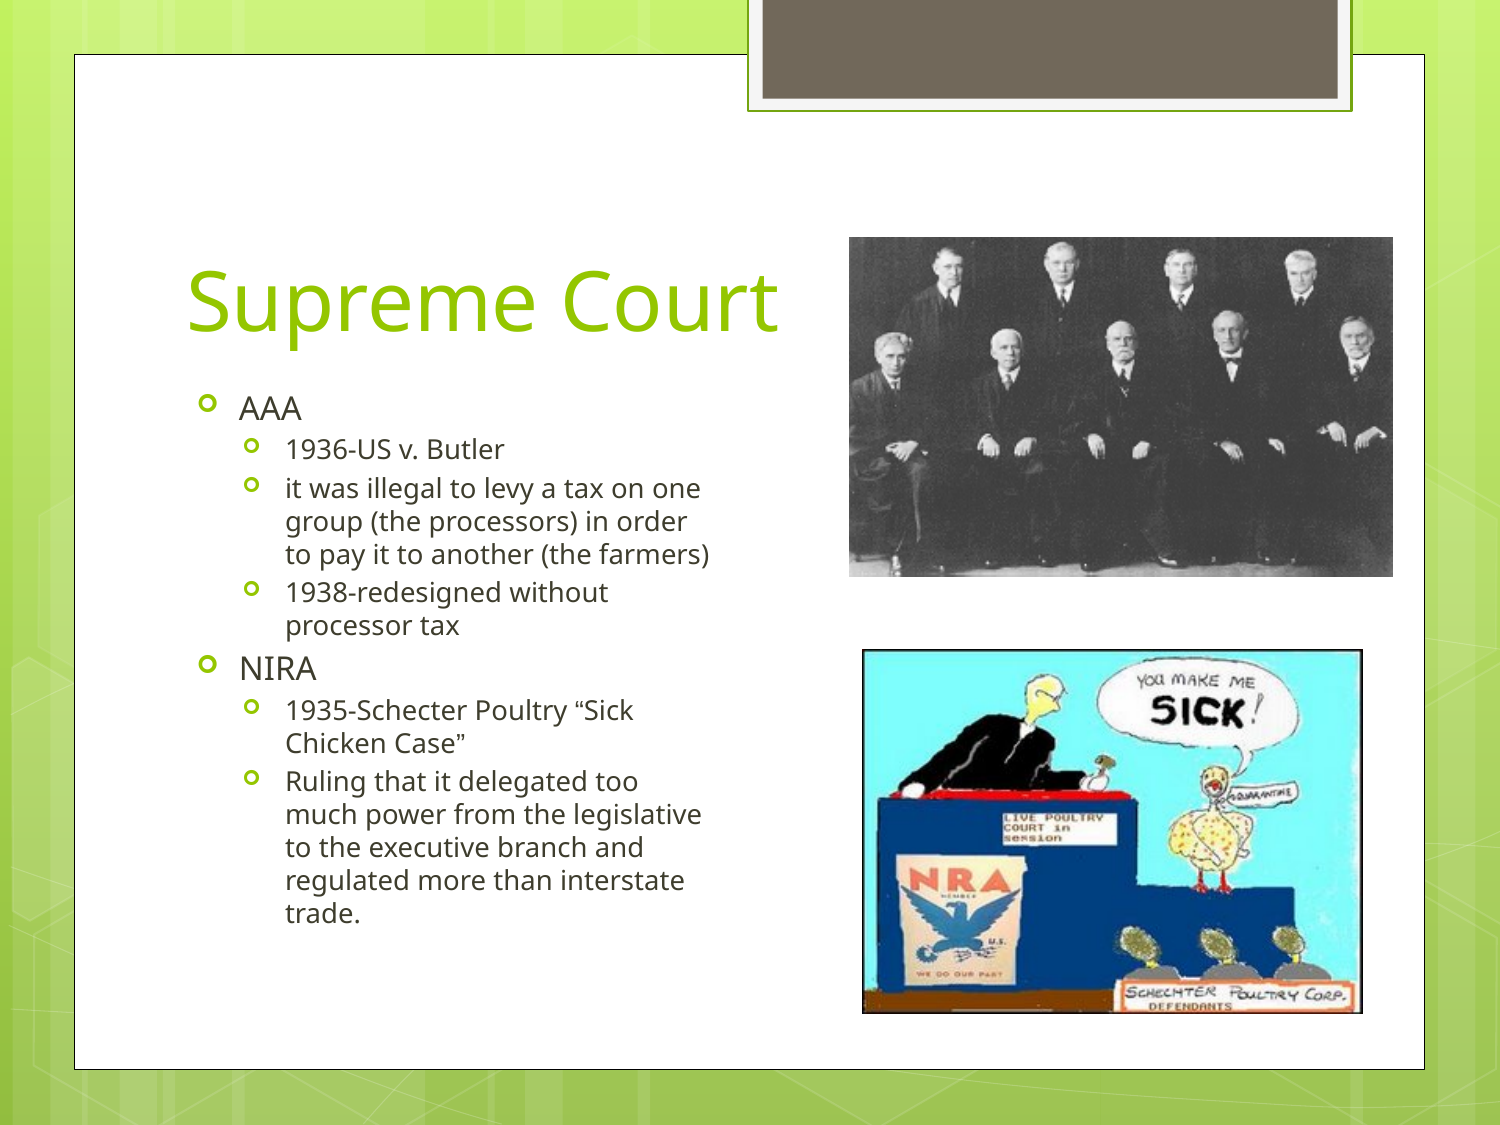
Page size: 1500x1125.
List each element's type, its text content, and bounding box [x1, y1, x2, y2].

picture [862, 649, 1363, 1015]
title Supreme Court [171, 168, 1324, 357]
picture [849, 237, 1393, 577]
list AAA 1936-US v. Butler it was illegal to levy a tax on one group (the processors) in order to pay it to another (the farmers) 1938-redesigned without processor tax NIRA 1935-Schecter Poultry “Sick Chicken Case” Ruling that it delegated too much power from the legislative to the executive branch and regulated more than interstate trade. [171, 379, 732, 953]
